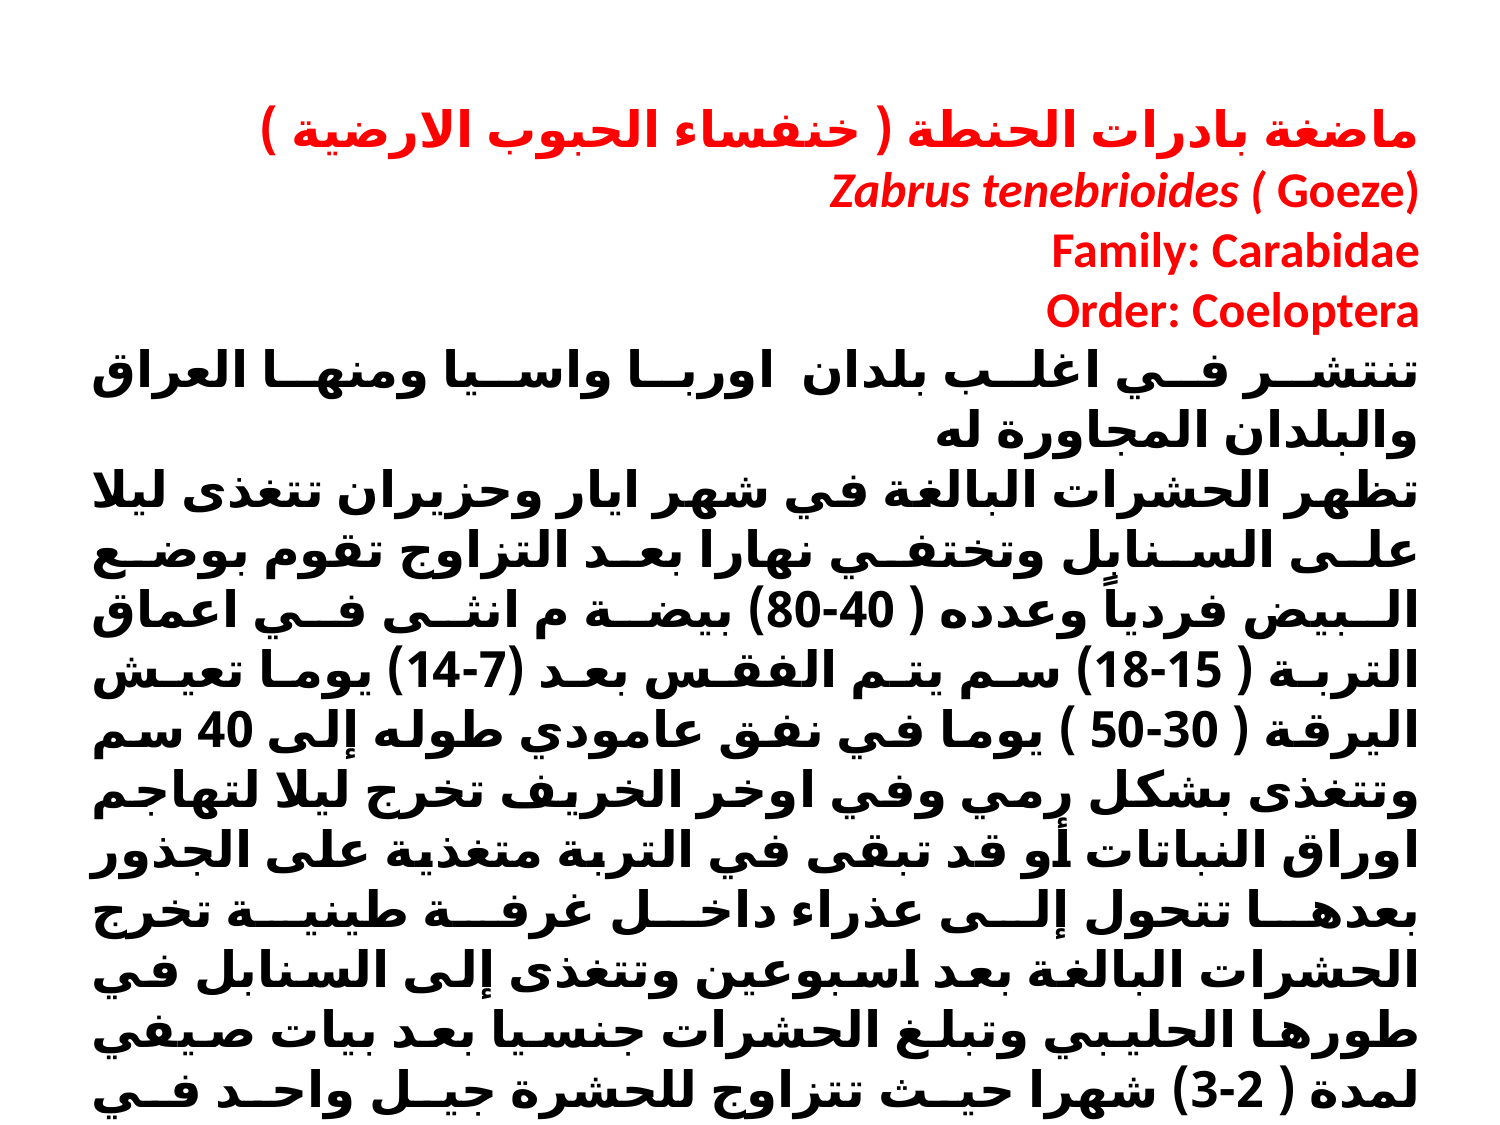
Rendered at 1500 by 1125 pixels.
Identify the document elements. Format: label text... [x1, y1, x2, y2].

text_box ماضغة بادرات الحنطة ( خنفساء الحبوب الارضية ) Zabrus tenebrioides ( Goeze) Family: Carabidae Order: Coeloptera تنتشر في اغلب بلدان اوربا واسيا ومنها العراق والبلدان المجاورة له تظهر الحشرات البالغة في شهر ايار وحزيران تتغذى ليلا على السنابل وتختفي نهارا بعد التزاوج تقوم بوضع البيض فردياً وعدده ( 40-80) بيضة م انثى في اعماق التربة ( 15-18) سم يتم الفقس بعد (7-14) يوما تعيش اليرقة ( 30-50 ) يوما في نفق عامودي طوله إلى 40 سم وتتغذى بشكل رمي وفي اوخر الخريف تخرج ليلا لتهاجم اوراق النباتات أو قد تبقى في التربة متغذية على الجذور بعدها تتحول إلى عذراء داخل غرفة طينية تخرج الحشرات البالغة بعد اسبوعين وتتغذى إلى السنابل في طورها الحليبي وتبلغ الحشرات جنسيا بعد بيات صيفي لمدة ( 2-3) شهرا حيث تتزاوج للحشرة جيل واحد في السنة . [76, 89, 1436, 1125]
